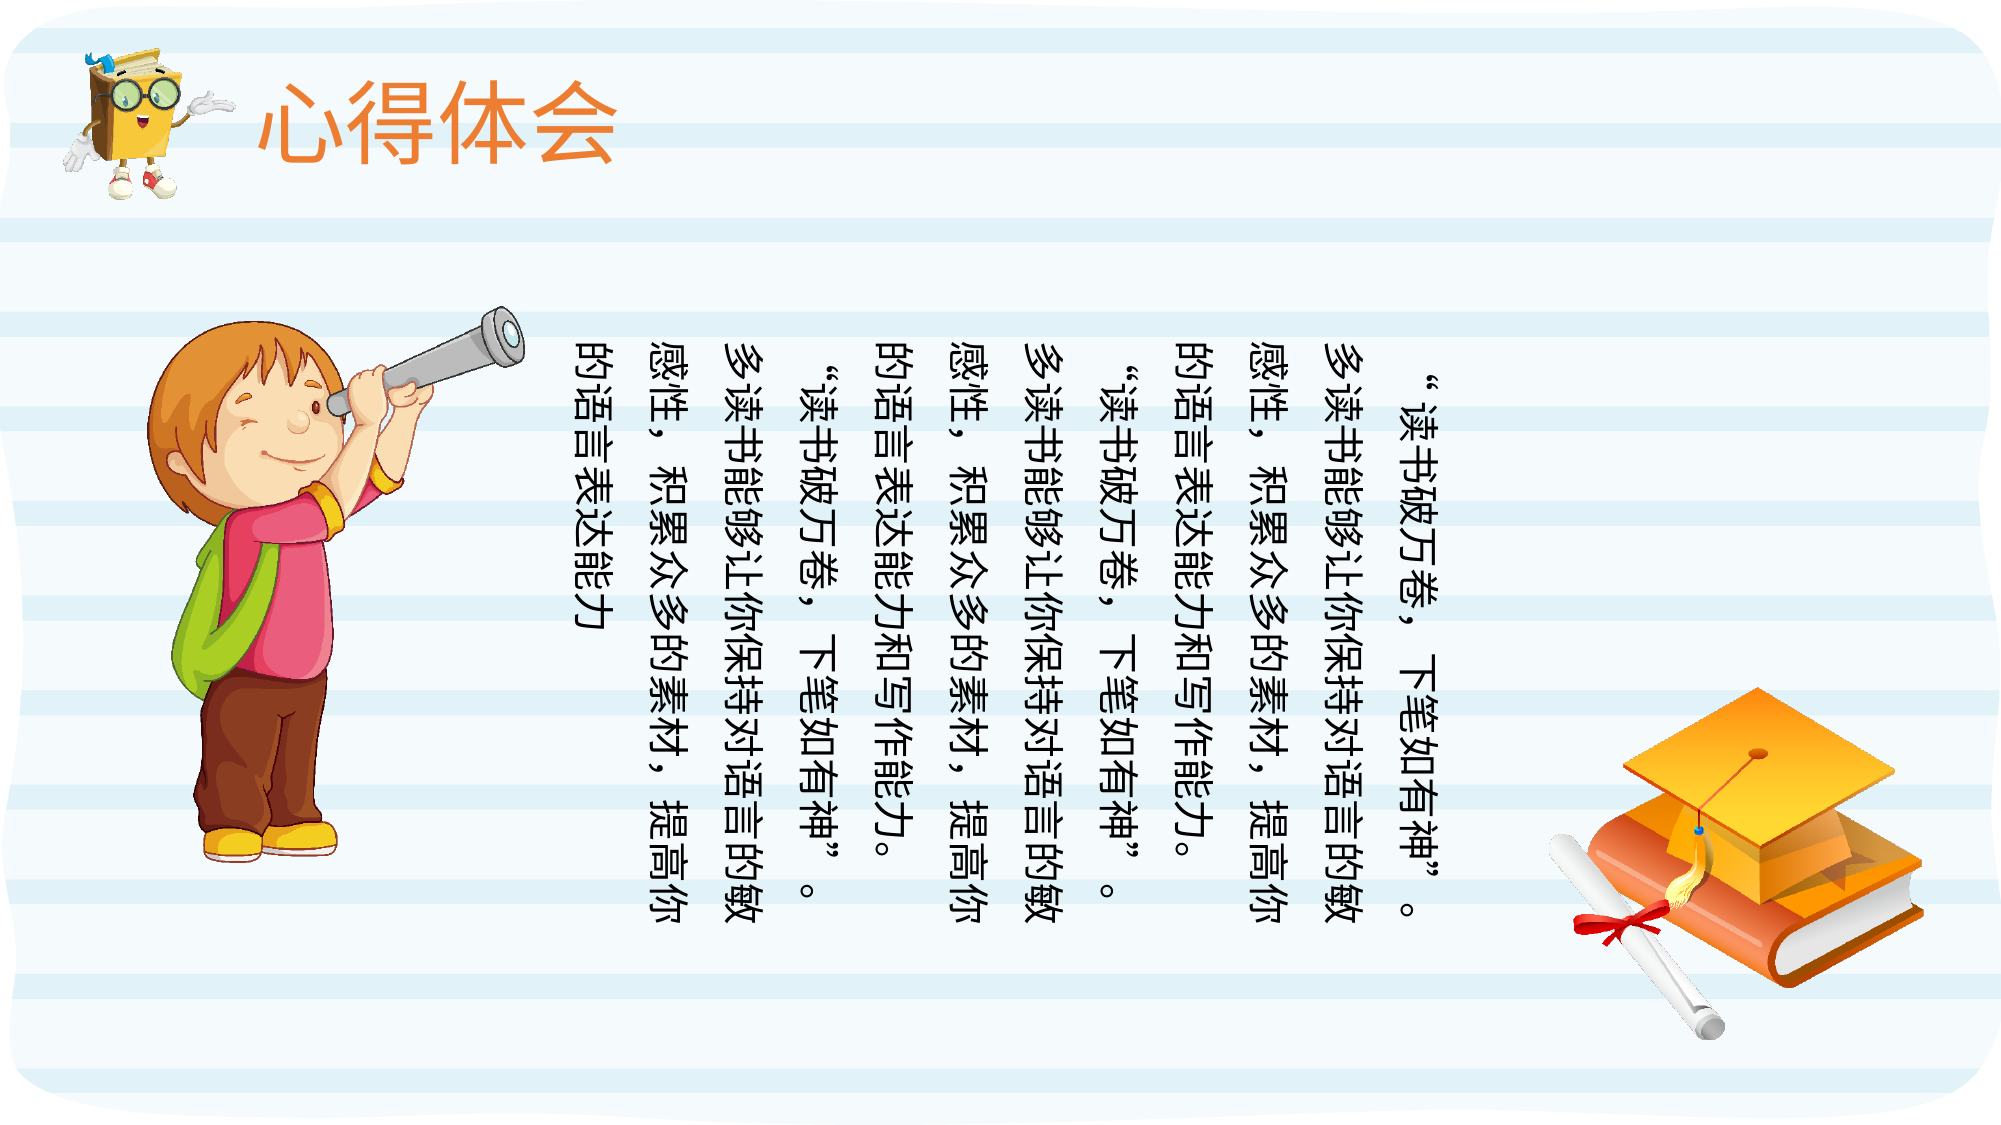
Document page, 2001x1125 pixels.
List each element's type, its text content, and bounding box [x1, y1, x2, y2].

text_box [55, 44, 782, 204]
picture [1543, 685, 1928, 1040]
picture [147, 306, 525, 863]
text_box “读书破万卷，下笔如有神”。多读书能够让你保持对语言的敏感性，积累众多的素材，提高你的语言表达能力和写作能力。 “读书破万卷，下笔如有神”。多读书能够让你保持对语言的敏感性，积累众多的素材，提高你的语言表达能力和写作能力。 “读书破万卷，下笔如有神”。多读书能够让你保持对语言的敏感性，积累众多的素材，提高你的语言表达能力 [614, 325, 1478, 967]
